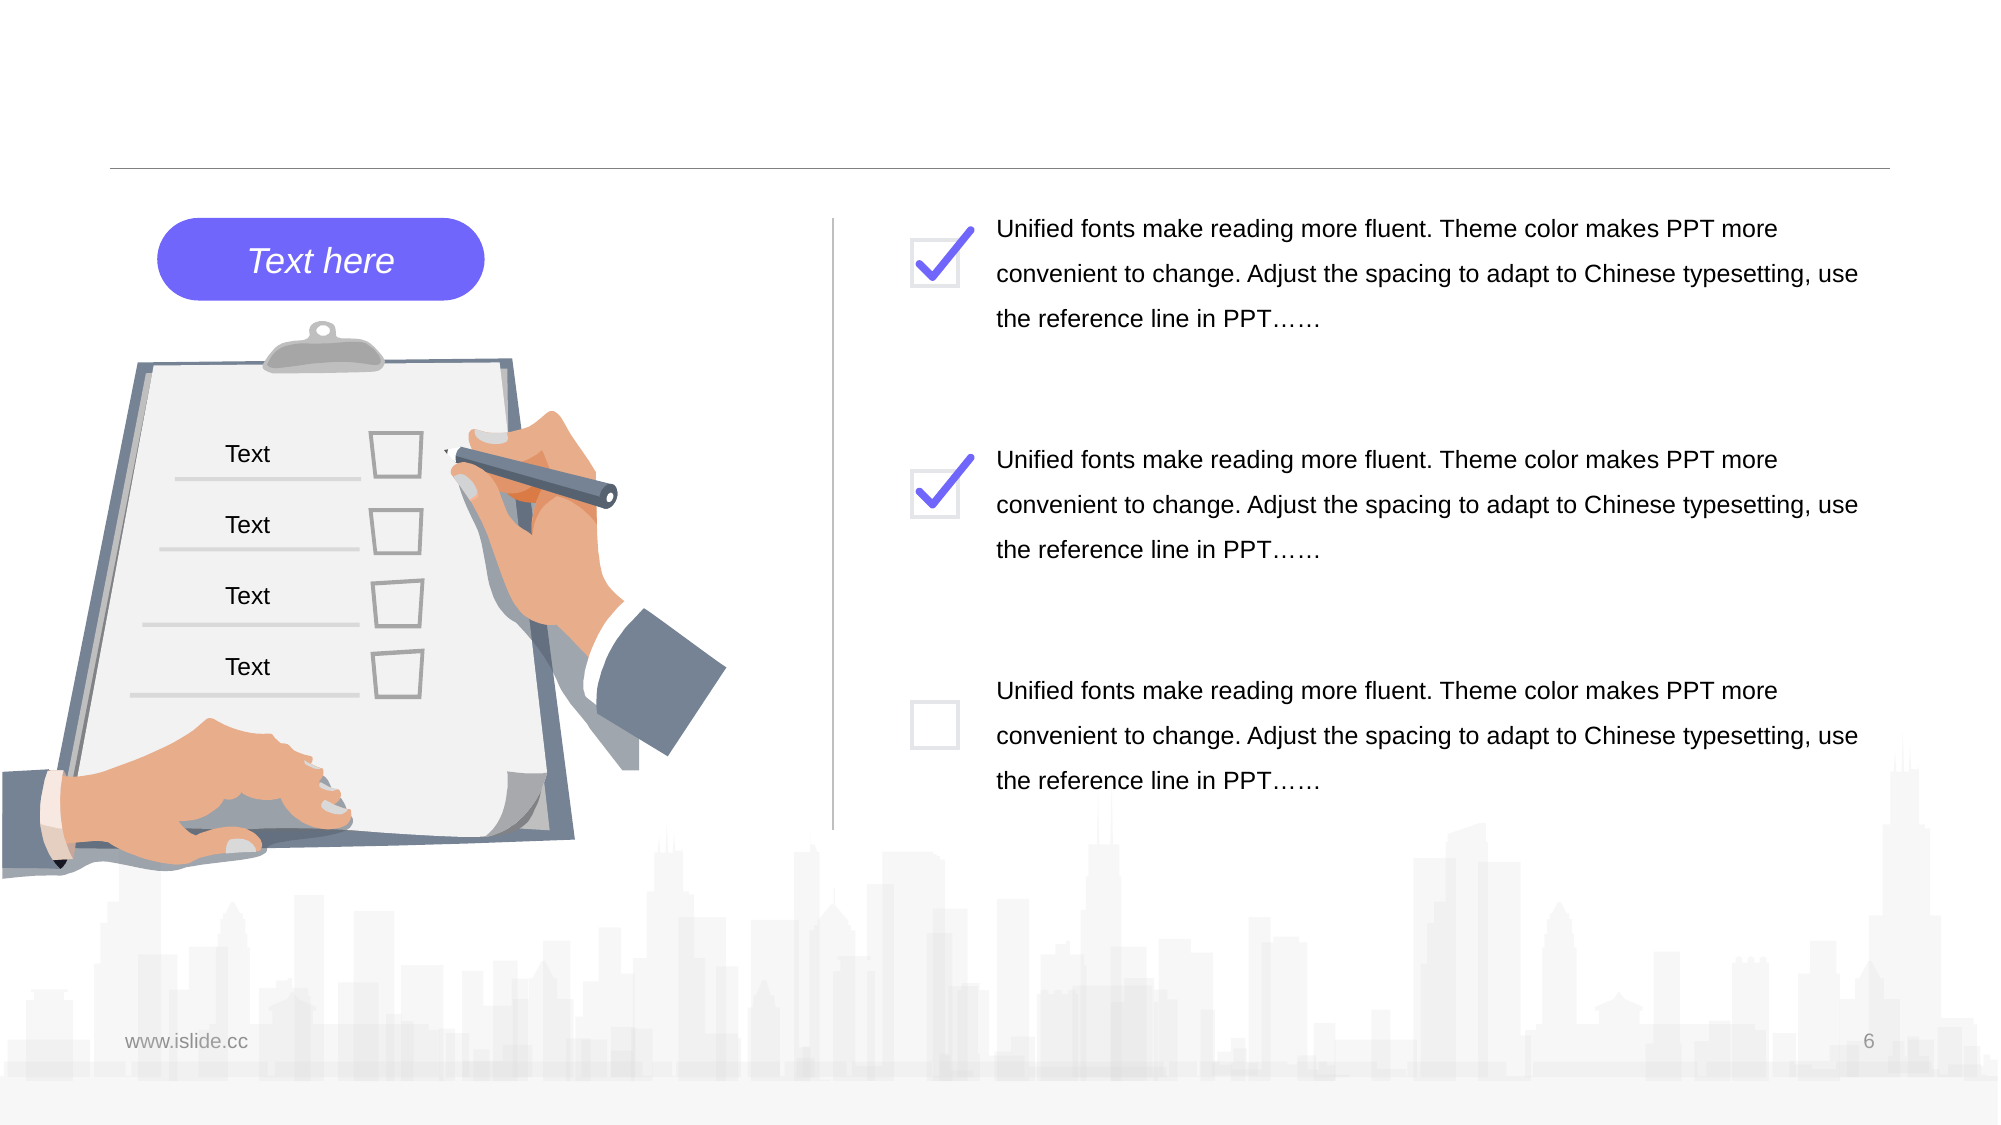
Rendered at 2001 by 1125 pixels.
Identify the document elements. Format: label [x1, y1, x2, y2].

text_box [0, 185, 1998, 1125]
